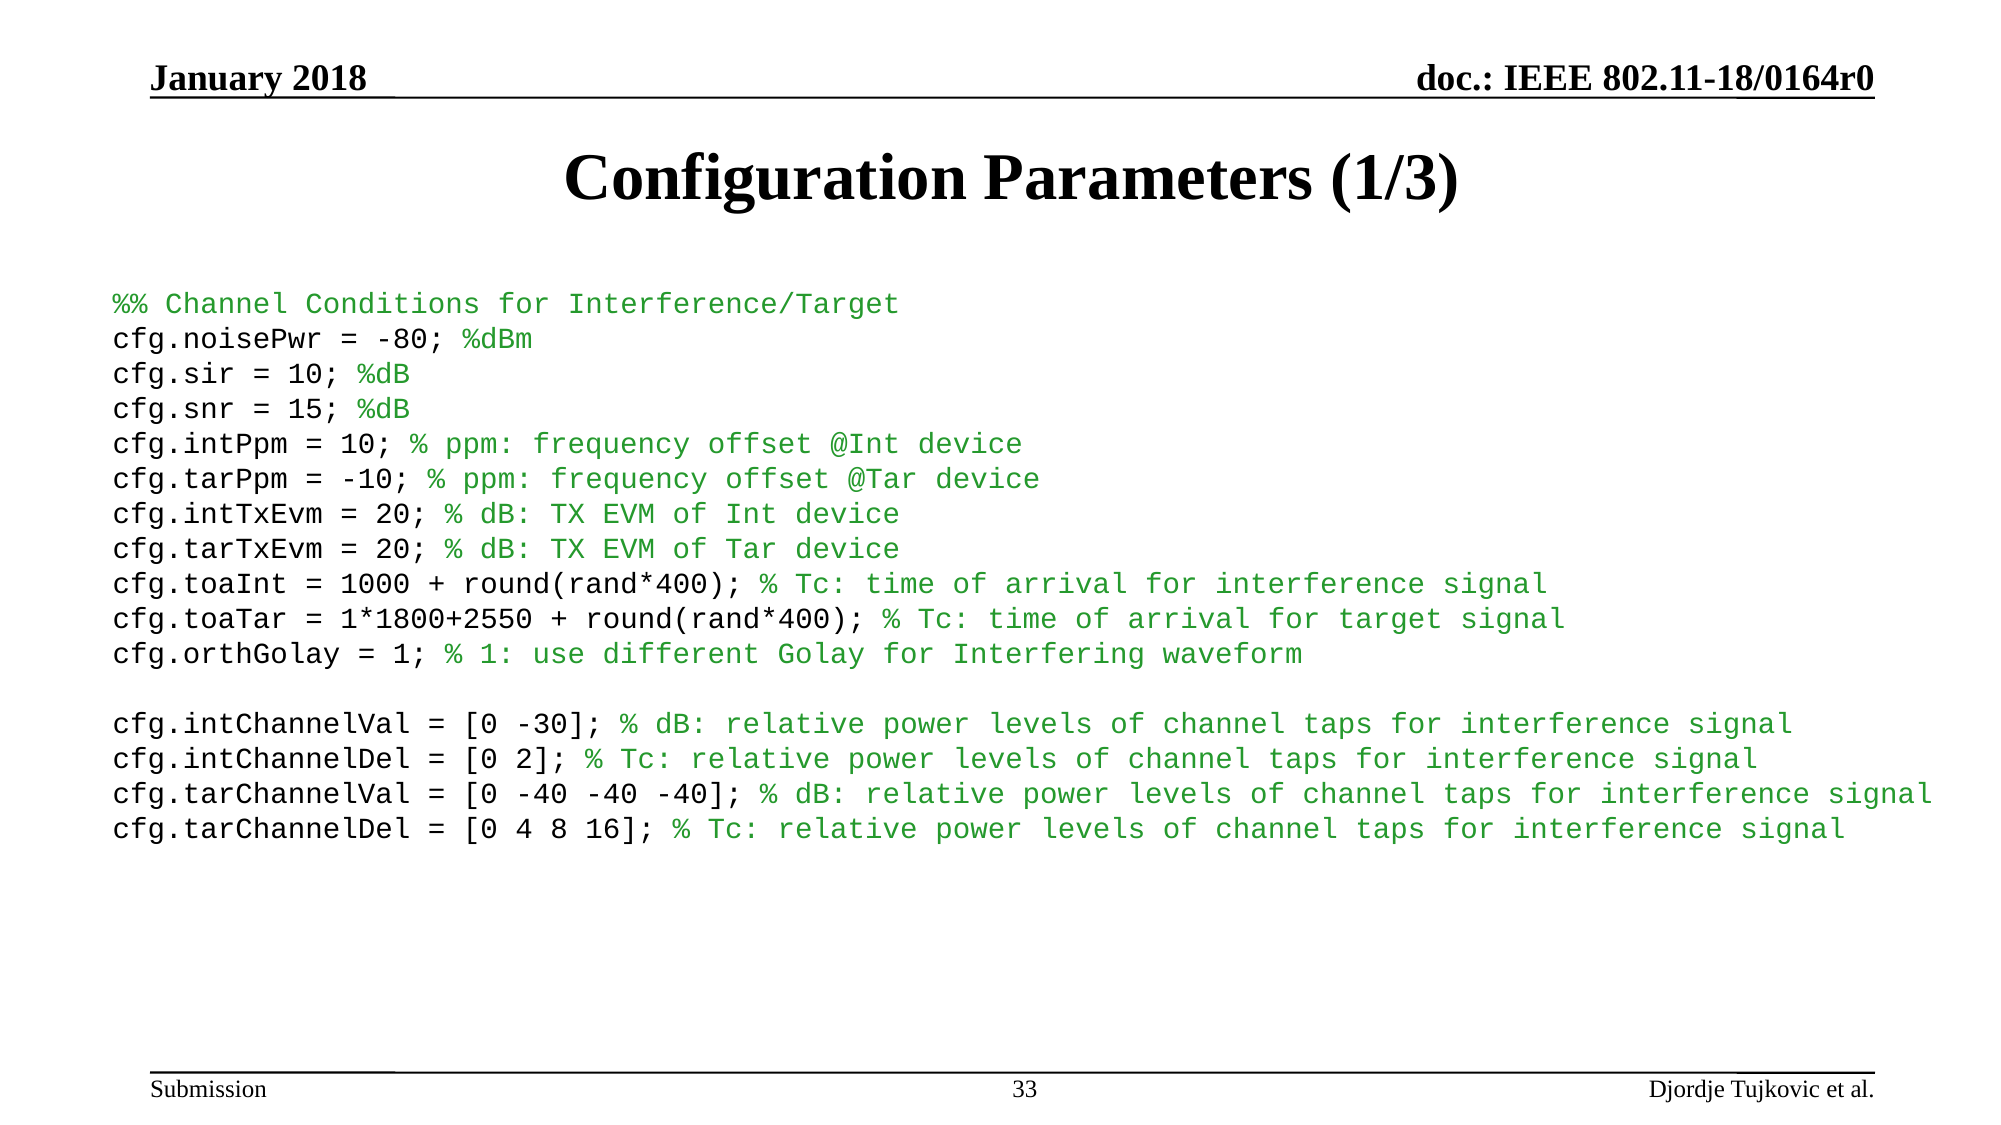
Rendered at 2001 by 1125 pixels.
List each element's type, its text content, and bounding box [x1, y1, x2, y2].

slide_number 33 [936, 1072, 1113, 1111]
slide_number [149, 59, 750, 98]
text_box %% Channel Conditions for Interference/Target cfg.noisePwr = -80; %dBm cfg.sir = 10; %dB cfg.snr = 15; %dB cfg.intPpm = 10; % ppm: frequency offset @Int device cfg.tarPpm = -10; % ppm: frequency offset @Tar device cfg.intTxEvm = 20; % dB: TX EVM of Int device cfg.tarTxEvm = 20; % dB: TX EVM of Tar device cfg.toaInt = 1000 + round(rand*400); % Tc: time of arrival for interference signal cfg.toaTar = 1*1800+2550 + round(rand*400); % Tc: time of arrival for target signal cfg.orthGolay = 1; % 1: use different Golay for Interfering waveform cfg.intChannelVal = [0 -30]; % dB: relative power levels of channel taps for interference signal cfg.intChannelDel = [0 2]; % Tc: relative power levels of channel taps for interference signal cfg.tarChannelVal = [0 -40 -40 -40]; % dB: relative power levels of channel taps for interference signal cfg.tarChannelDel = [0 4 8 16]; % Tc: relative power levels of channel taps for interference signal [97, 277, 1961, 887]
footer Djordje Tujkovic et al. [1169, 1072, 1876, 1111]
title Configuration Parameters (1/3) [149, 97, 1876, 248]
